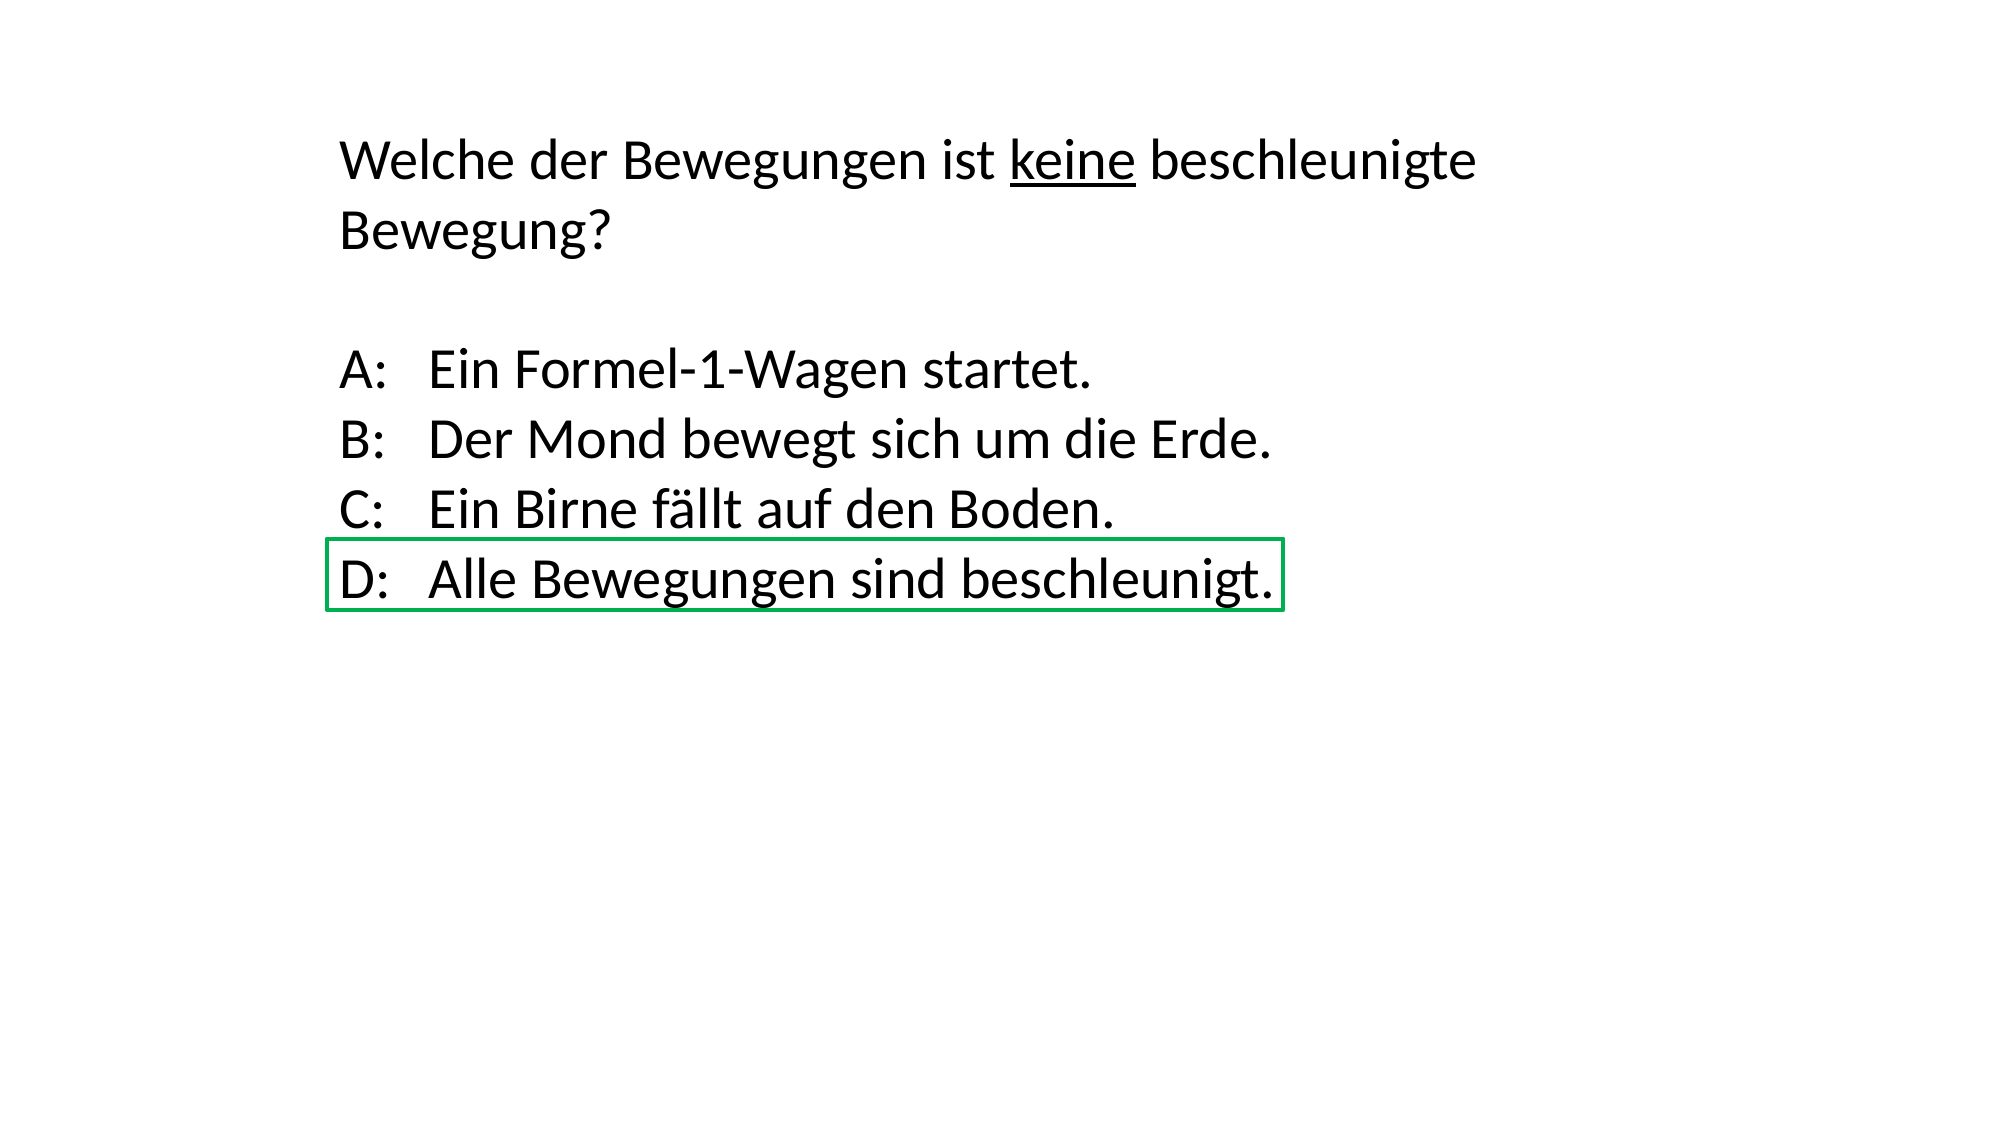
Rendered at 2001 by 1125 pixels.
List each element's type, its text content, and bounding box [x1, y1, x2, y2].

text_box [325, 537, 1285, 612]
list Welche der Bewegungen ist keine beschleunigte Bewegung? A: Ein Formel-1-Wagen startet. B: Der Mond bewegt sich um die Erde. C: Ein Birne fällt auf den Boden. D: Alle Bewegungen sind beschleunigt. [324, 113, 1675, 1005]
